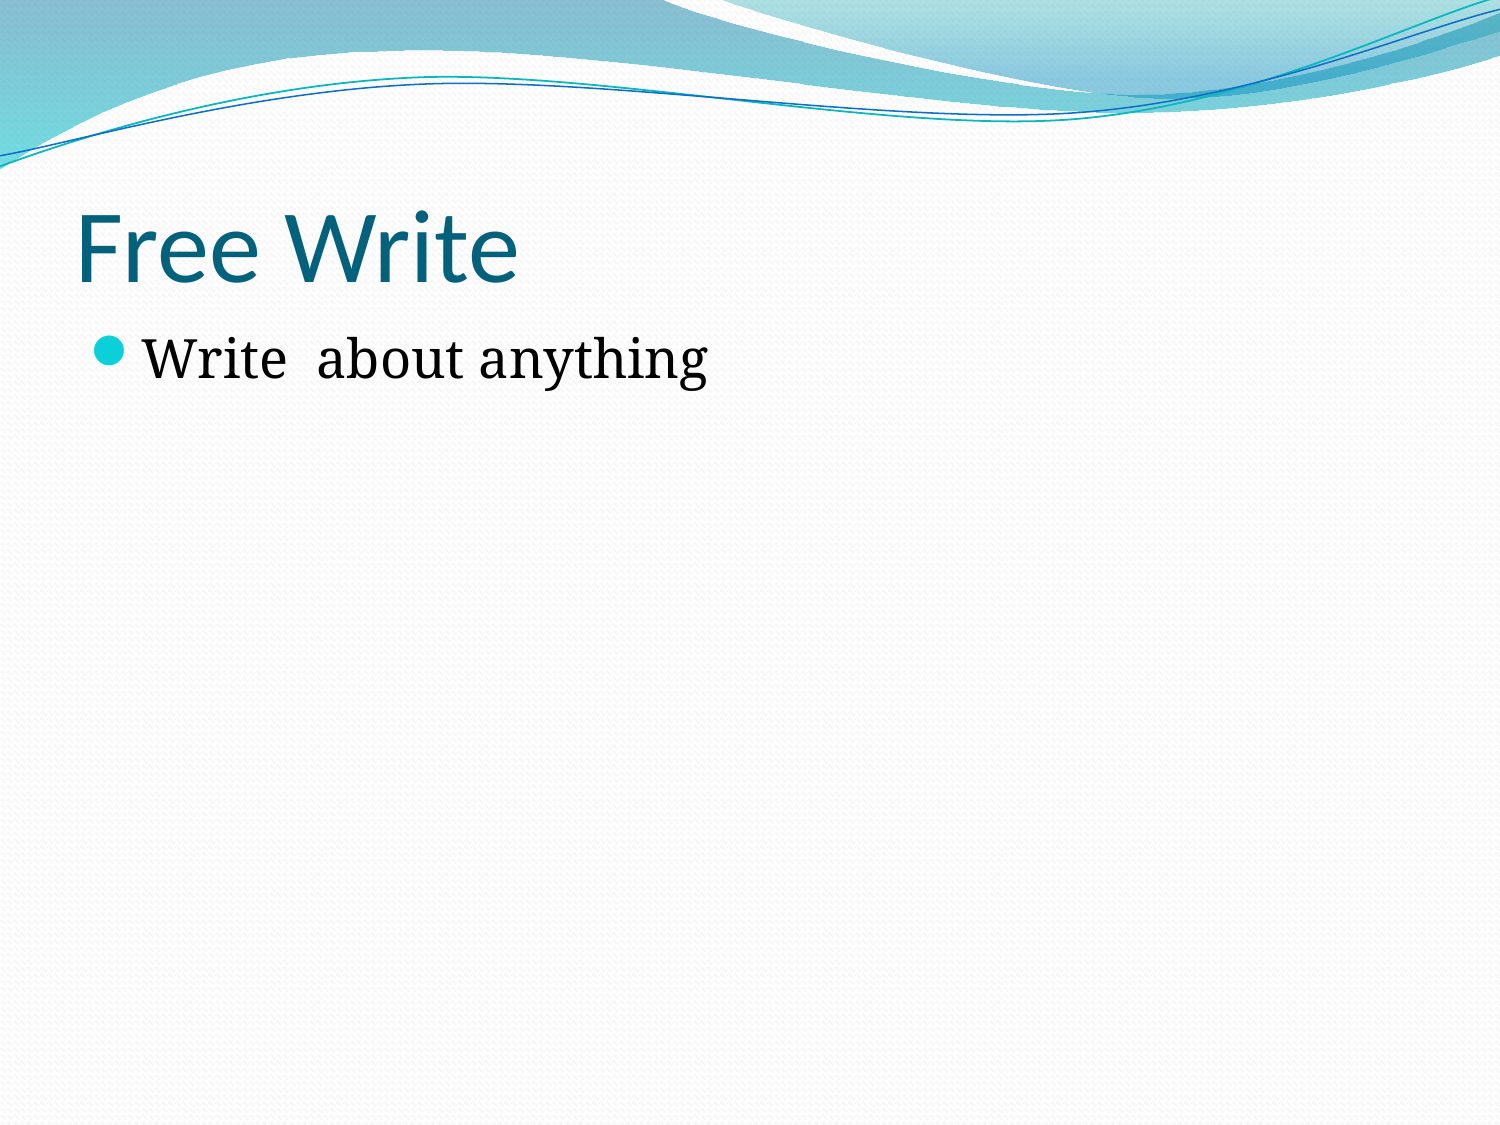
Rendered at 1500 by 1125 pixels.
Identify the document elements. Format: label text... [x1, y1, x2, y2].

list Write about anything [75, 317, 1425, 1038]
title Free Write [75, 115, 1425, 303]
